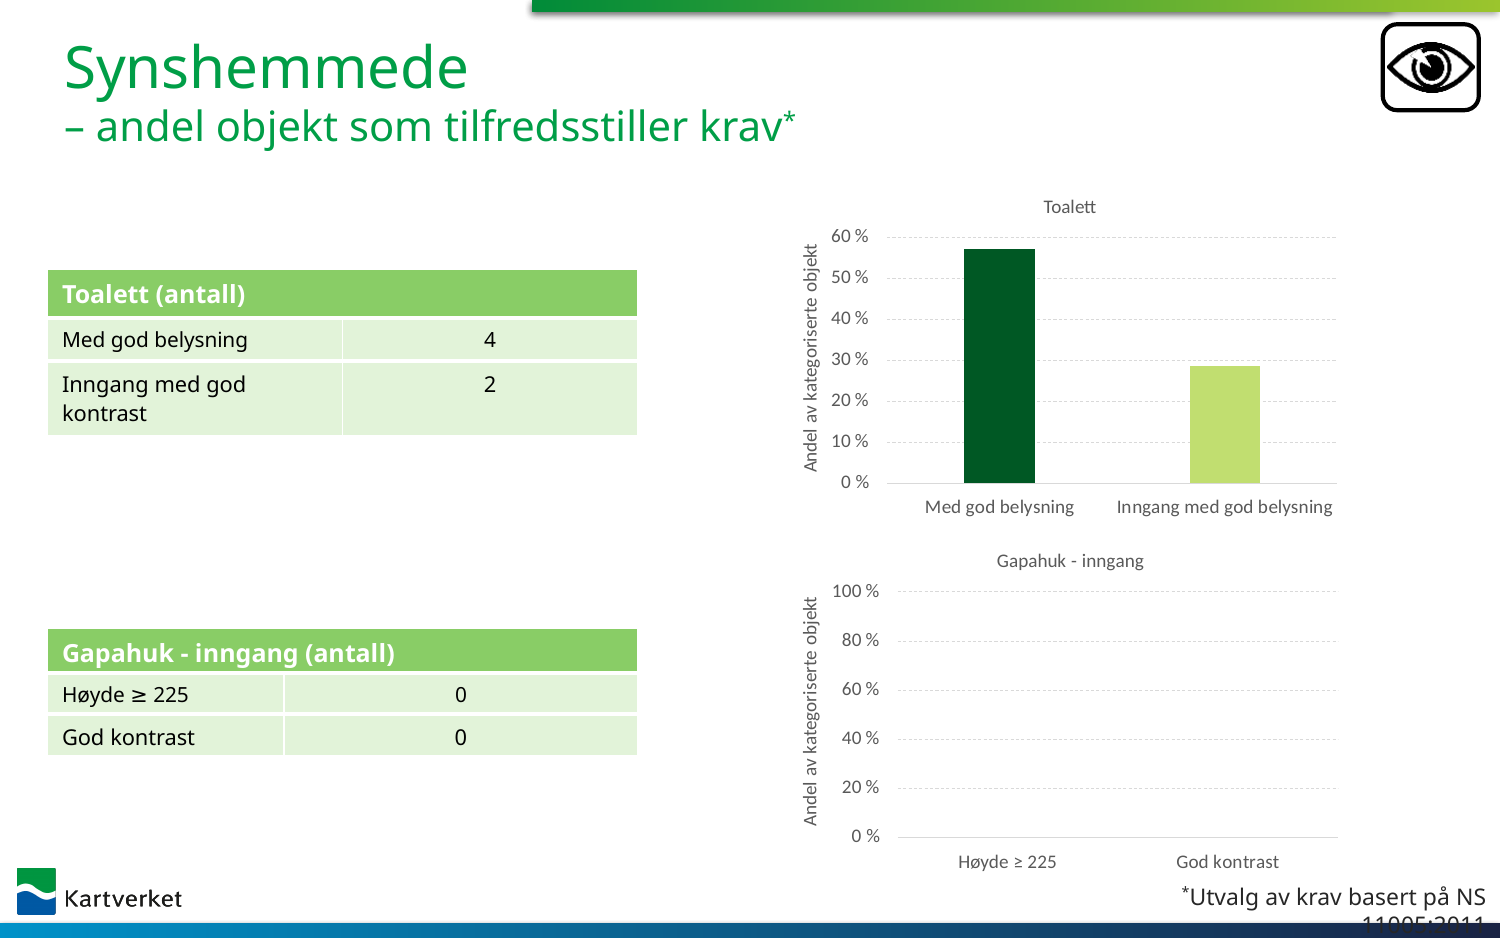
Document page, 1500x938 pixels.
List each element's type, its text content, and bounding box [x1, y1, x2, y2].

text_box *Utvalg av krav basert på NS 11005:2011 [1068, 873, 1500, 938]
text_box Synshemmede – andel objekt som tilfredsstiller krav* [49, 24, 1431, 158]
table_cell Høyde ≥ 225 [48, 675, 283, 712]
table_header Toalett (antall) [48, 270, 637, 316]
table_cell God kontrast [48, 716, 283, 755]
table_cell 4 [343, 320, 637, 359]
table_cell 0 [285, 675, 637, 712]
table_cell 0 [285, 716, 637, 755]
table_header Gapahuk - inngang (antall) [48, 629, 637, 671]
table_cell Inngang med god kontrast [48, 363, 342, 435]
table_cell Med god belysning [48, 320, 342, 359]
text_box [1382, 24, 1480, 111]
table_cell 2 [343, 363, 637, 435]
picture [791, 187, 1348, 526]
picture [791, 541, 1349, 880]
